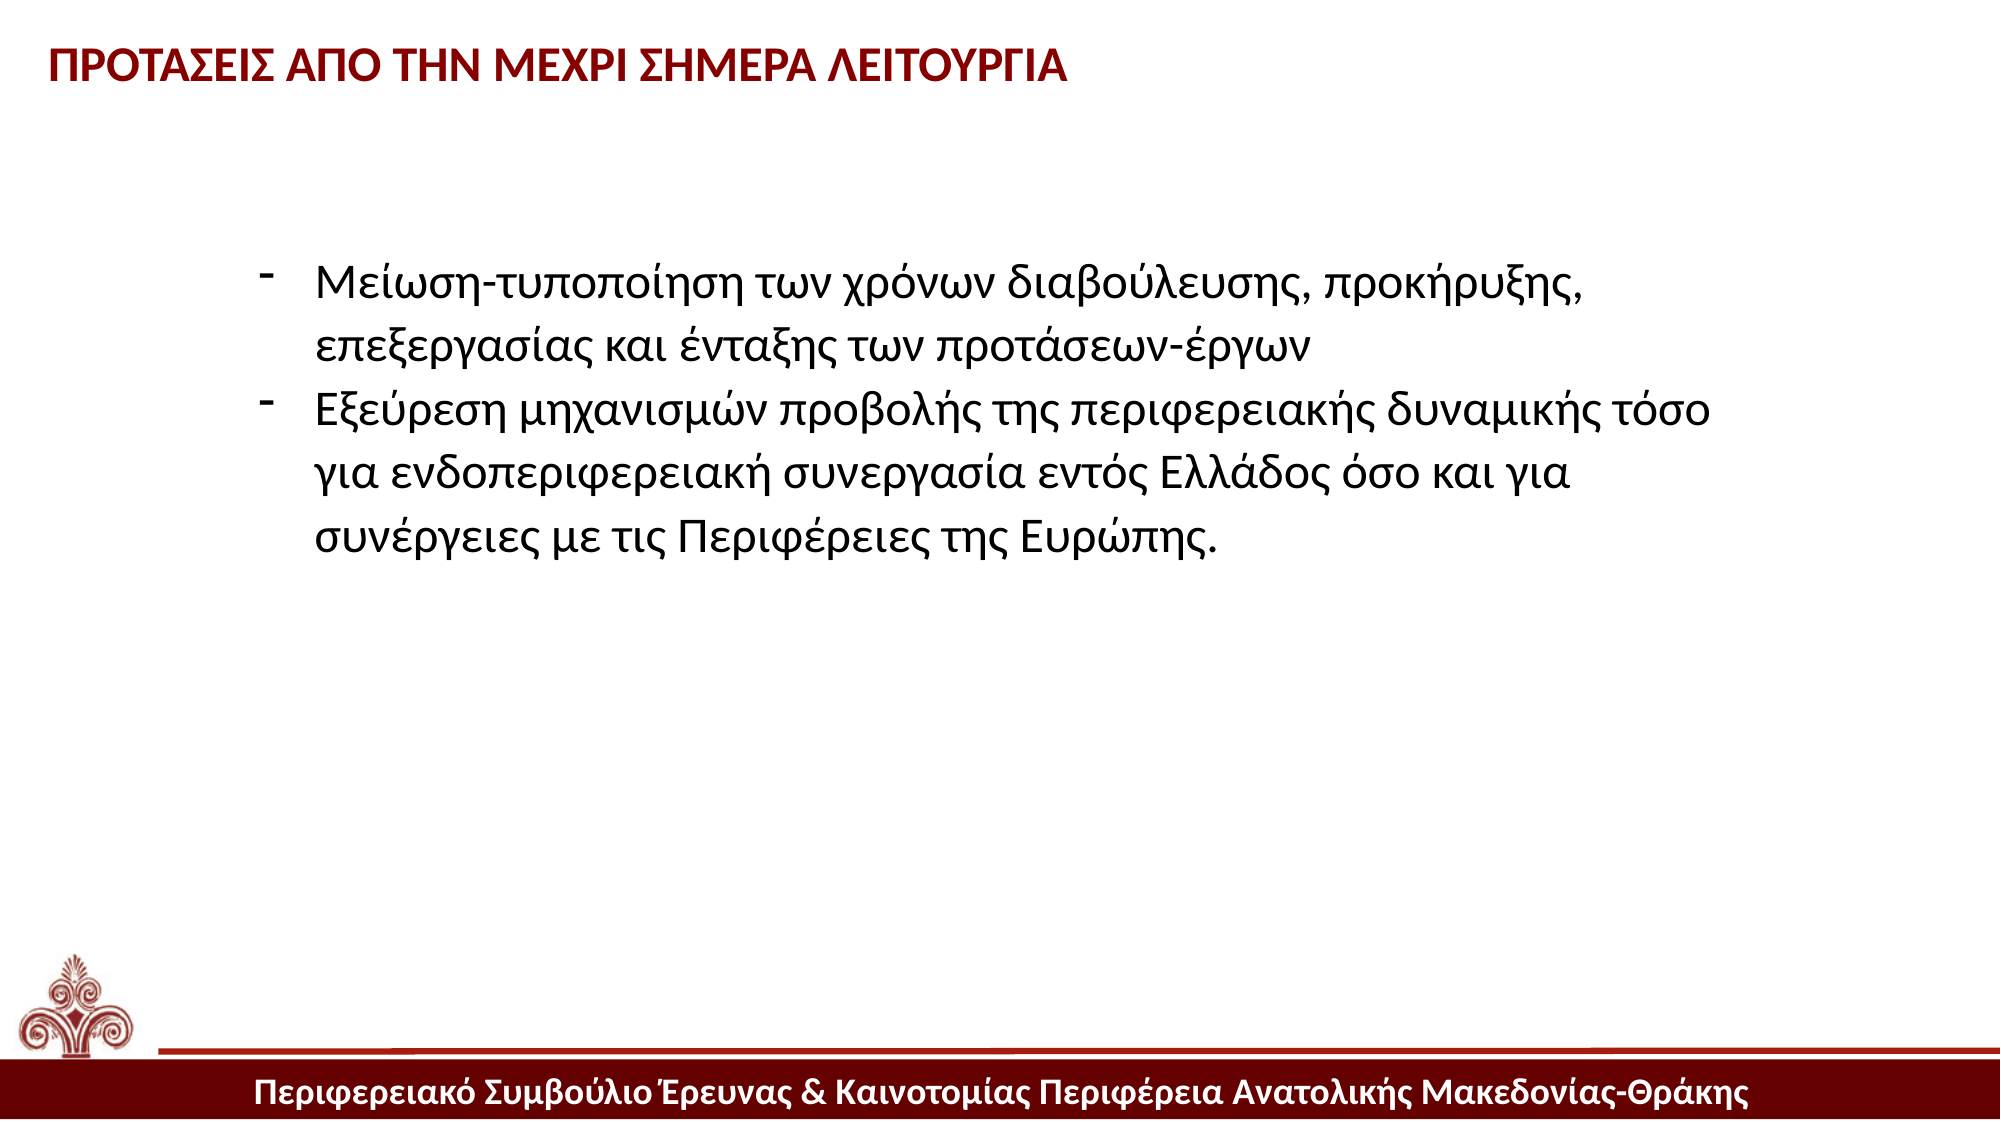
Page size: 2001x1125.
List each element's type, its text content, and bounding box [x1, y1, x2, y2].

text_box Περιφερειακό Συμβούλιο Έρευνας & Καινοτομίας Περιφέρεια Ανατολικής Μακεδονίας-Θράκης [0, 1059, 2000, 1120]
text_box Μείωση-τυποποίηση των χρόνων διαβούλευσης, προκήρυξης, επεξεργασίας και ένταξης των προτάσεων-έργων Εξεύρεση μηχανισμών προβολής της περιφερειακής δυναμικής τόσο για ενδοπεριφερειακή συνεργασία εντός Ελλάδος όσο και για συνέργειες με τις Περιφέρειες της Ευρώπης. [243, 237, 1734, 634]
picture [13, 945, 147, 1072]
text_box ΠΡΟΤΑΣΕΙΣ ΑΠΟ ΤΗΝ ΜΕΧΡΙ ΣΗΜΕΡΑ ΛΕΙΤΟΥΡΓΙΑ [33, 24, 1083, 99]
